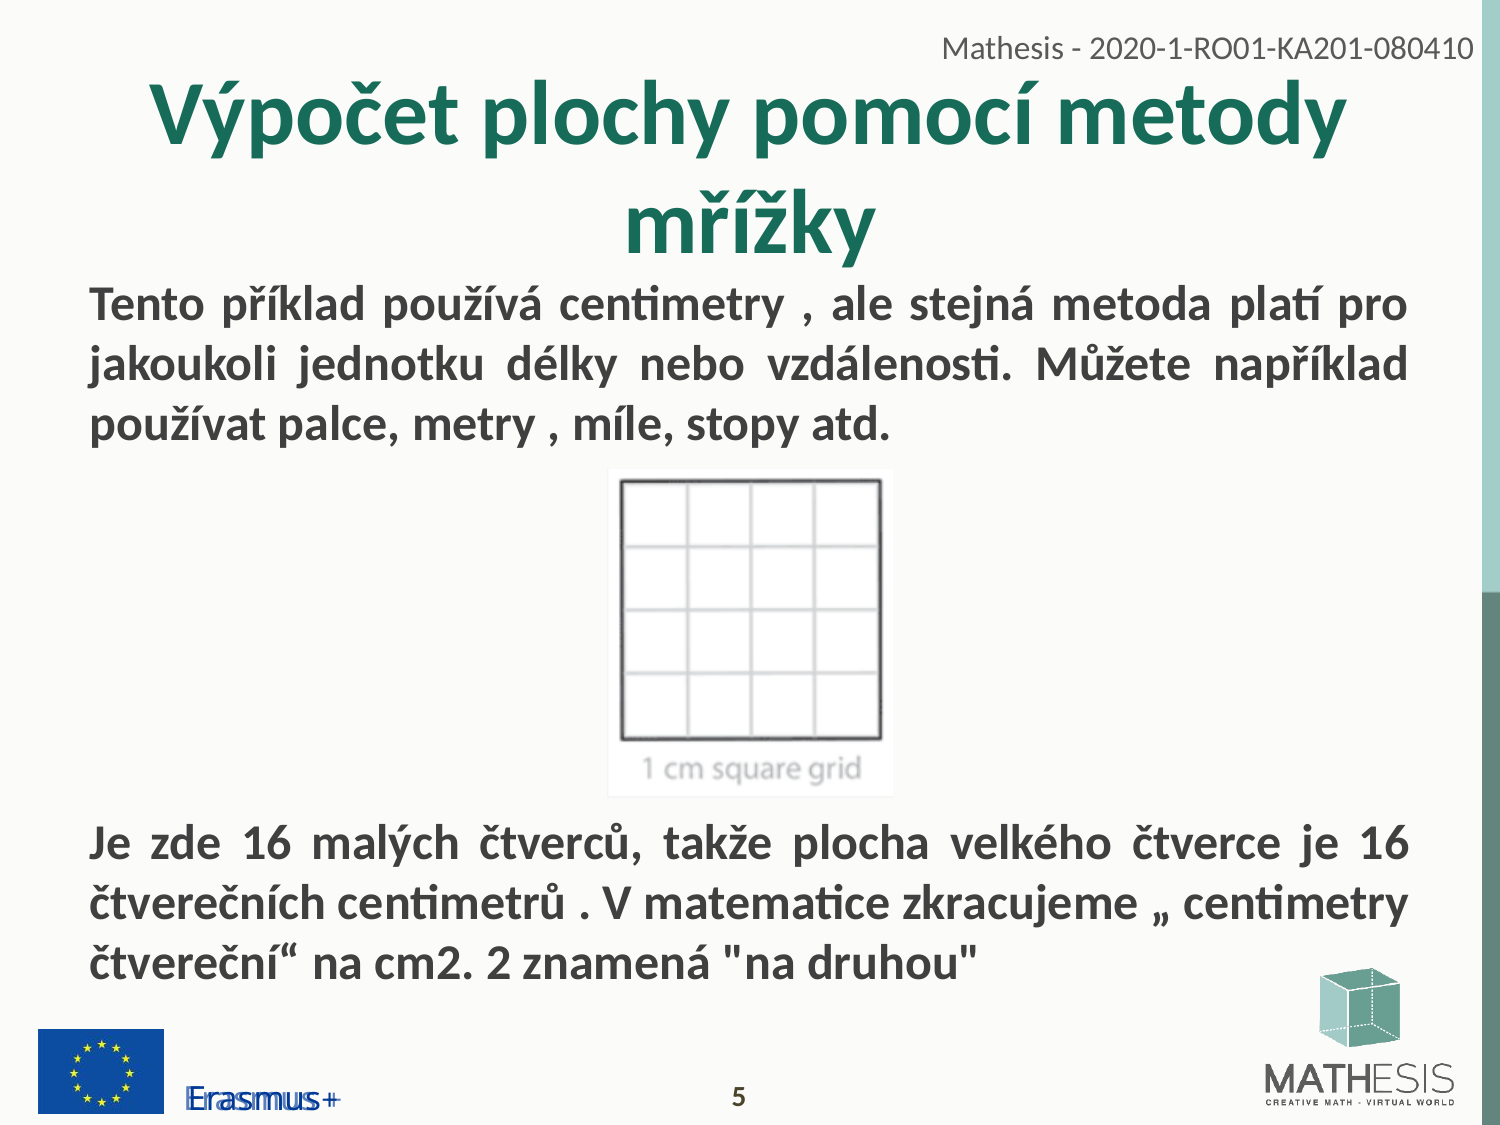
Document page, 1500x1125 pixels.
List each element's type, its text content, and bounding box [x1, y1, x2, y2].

title Výpočet plochy pomocí metody mřížky [75, 45, 1425, 233]
picture [606, 469, 894, 798]
list Tento příklad používá centimetry , ale stejná metoda platí pro jakoukoli jednotku délky nebo vzdálenosti. Můžete například používat palce, metry , míle, stopy atd. Je zde 16 malých čtverců, takže plocha velkého čtverce je 16 čtverečních centimetrů . V matematice zkracujeme „ centimetry čtvereční“ na cm2. 2 znamená "na druhou" [75, 262, 1425, 1005]
picture [38, 1029, 164, 1114]
